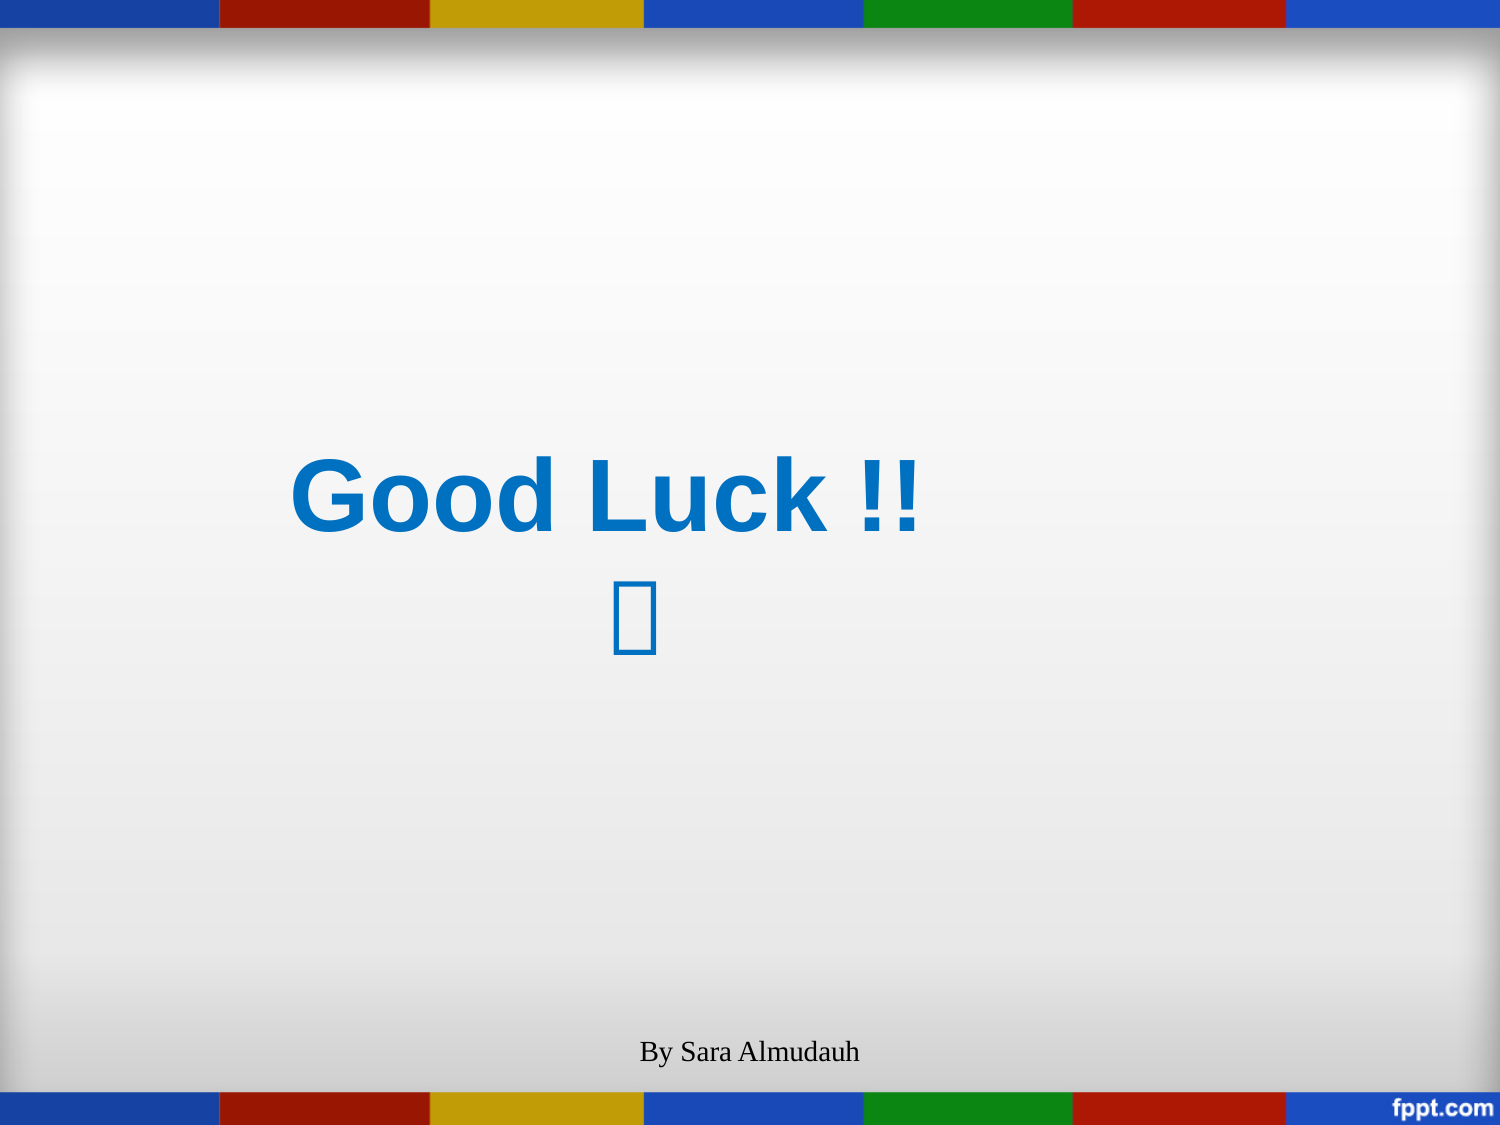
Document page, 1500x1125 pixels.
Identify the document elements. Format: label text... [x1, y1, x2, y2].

footer By Sara Almudauh [512, 1024, 988, 1103]
picture [0, 0, 1500, 1125]
title Good Luck !!  [106, 398, 1165, 707]
